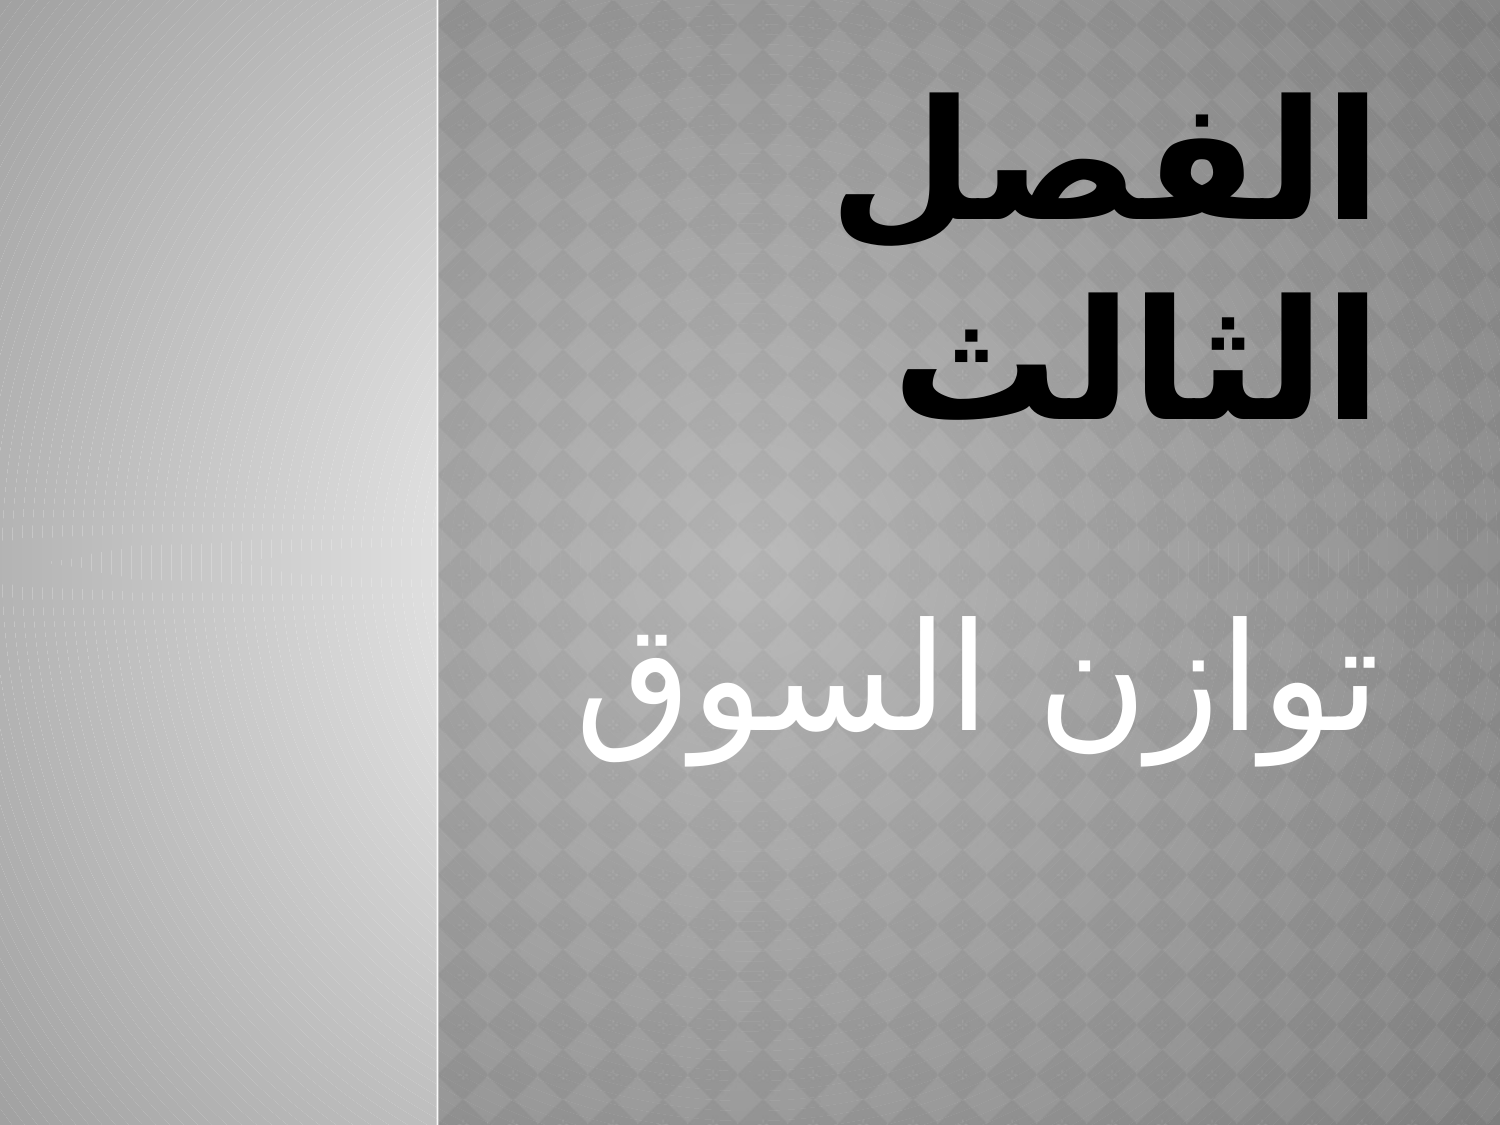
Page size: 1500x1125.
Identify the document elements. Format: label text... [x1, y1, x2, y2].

subtitle توازن السوق [550, 580, 1390, 762]
title الفصل الثالث [552, 87, 1390, 558]
